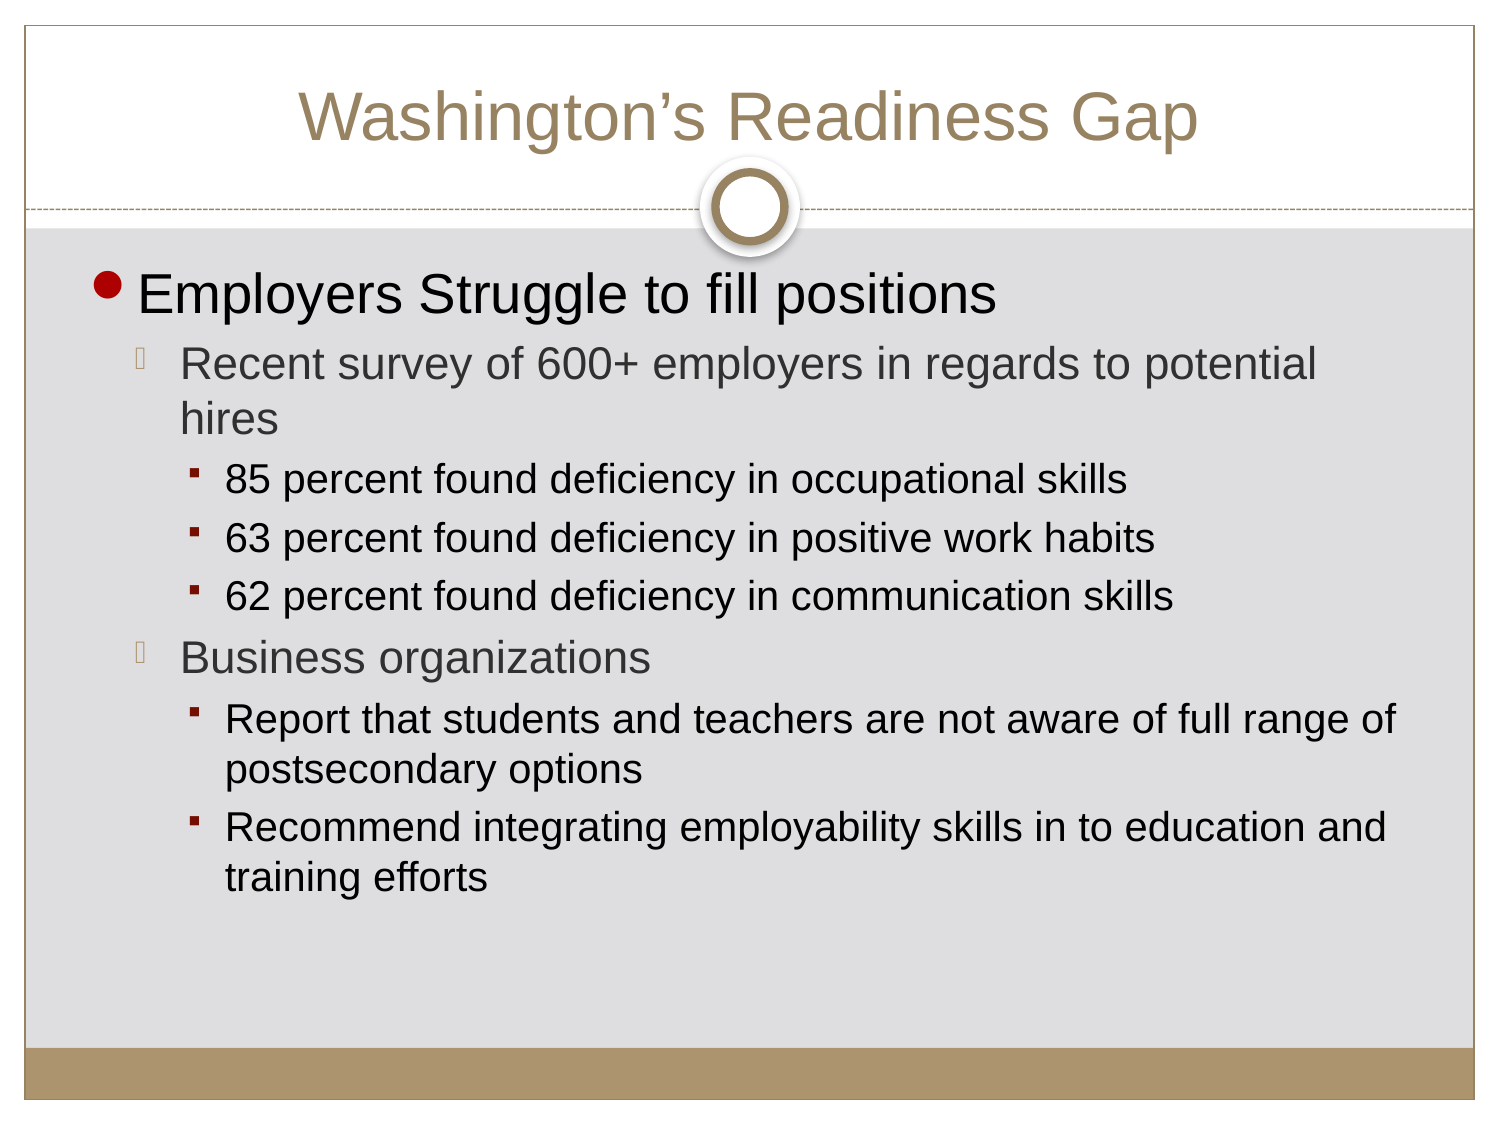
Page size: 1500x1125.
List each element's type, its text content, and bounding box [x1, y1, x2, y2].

list Employers Struggle to fill positions Recent survey of 600+ employers in regards to potential hires 85 percent found deficiency in occupational skills 63 percent found deficiency in positive work habits 62 percent found deficiency in communication skills Business organizations Report that students and teachers are not aware of full range of postsecondary options Recommend integrating employability skills in to education and training efforts [75, 249, 1425, 1088]
title Washington’s Readiness Gap [49, 37, 1450, 162]
